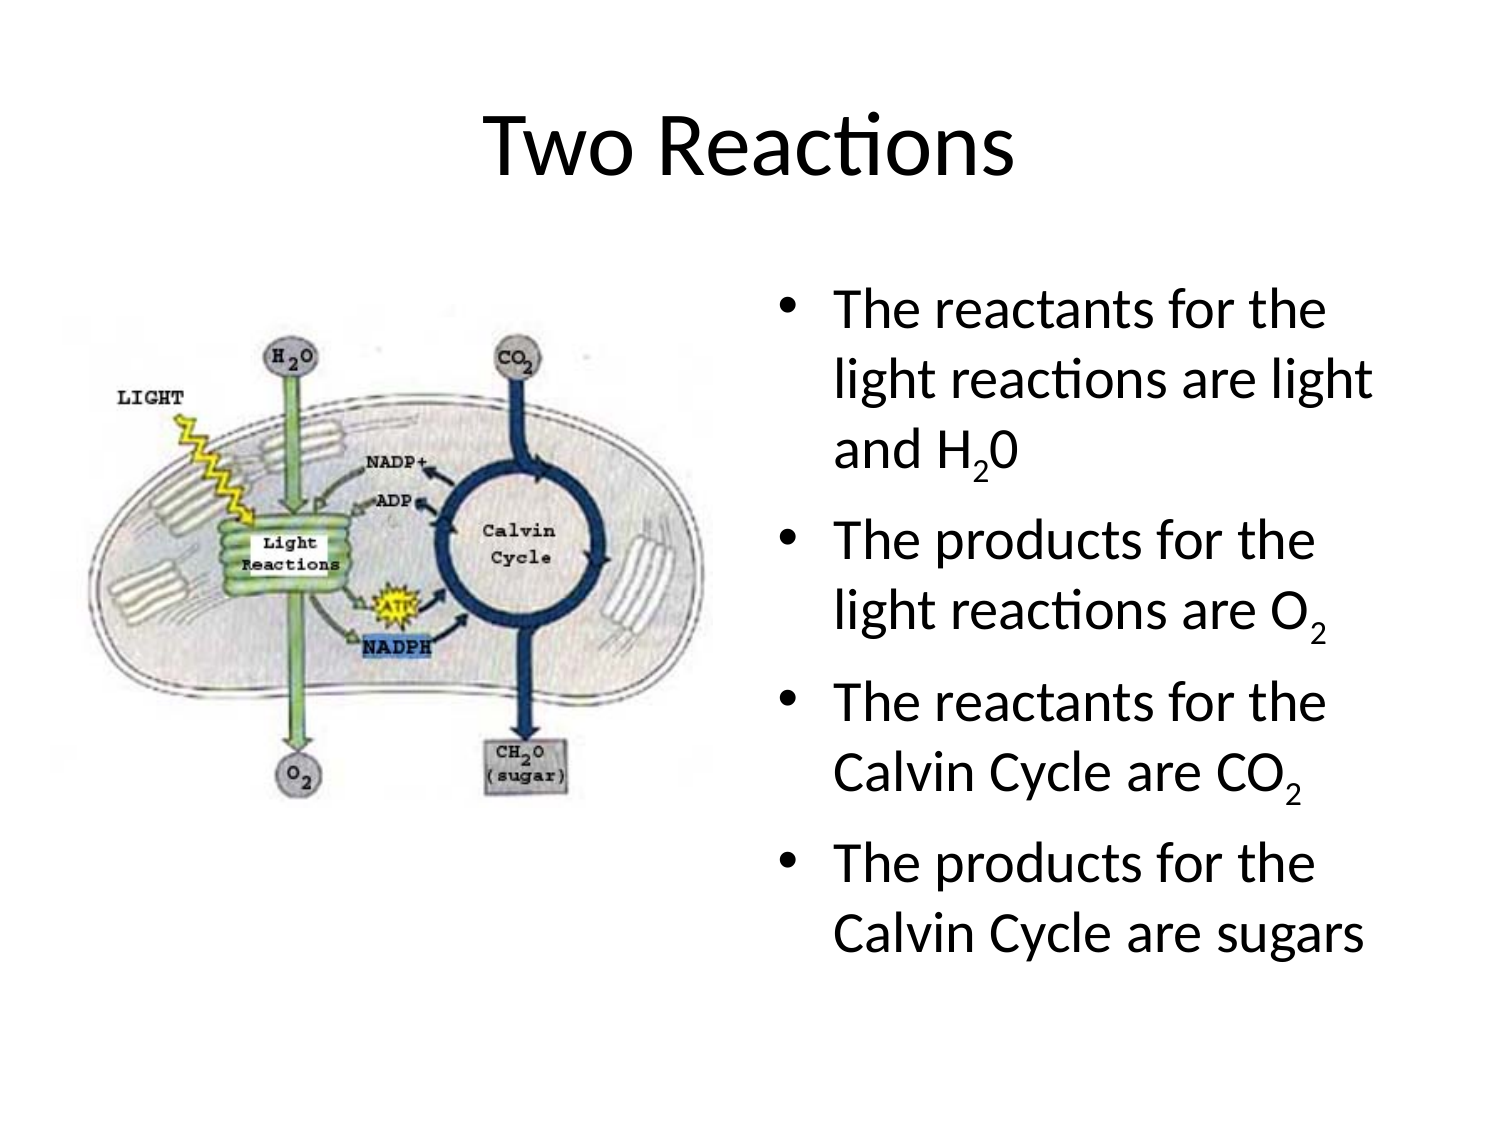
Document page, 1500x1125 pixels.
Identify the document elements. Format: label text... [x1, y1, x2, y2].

title Two Reactions [75, 45, 1425, 233]
picture [49, 303, 713, 809]
list The reactants for the light reactions are light and H20 The products for the light reactions are O2 The reactants for the Calvin Cycle are CO2 The products for the Calvin Cycle are sugars [762, 262, 1425, 1005]
